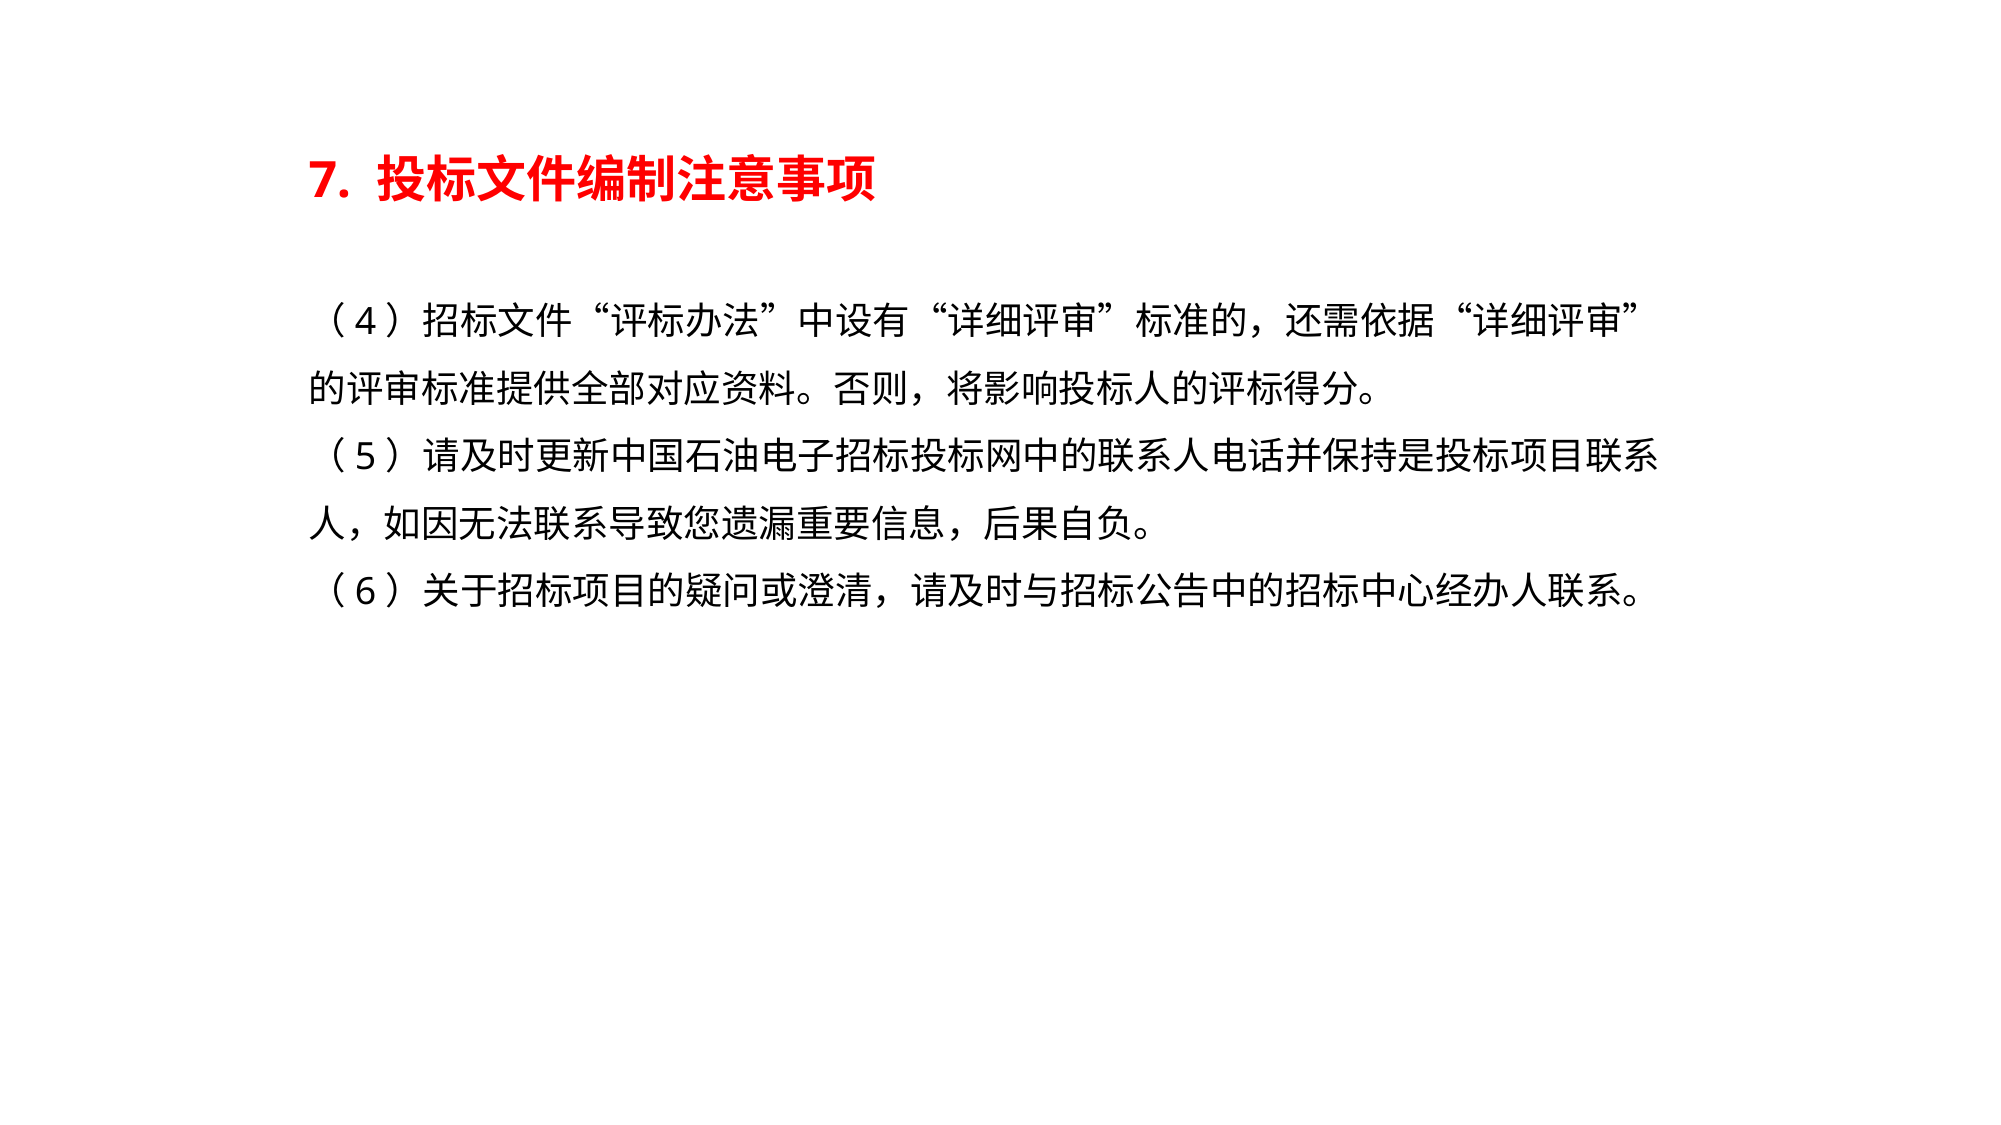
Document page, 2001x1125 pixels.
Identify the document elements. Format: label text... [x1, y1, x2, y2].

text_box 7. 投标文件编制注意事项 （4）招标文件“评标办法”中设有“详细评审”标准的，还需依据“详细评审”的评审标准提供全部对应资料。否则，将影响投标人的评标得分。 （5）请及时更新中国石油电子招标投标网中的联系人电话并保持是投标项目联系人，如因无法联系导致您遗漏重要信息，后果自负。 （6）关于招标项目的疑问或澄清，请及时与招标公告中的招标中心经办人联系。 [293, 109, 1707, 620]
